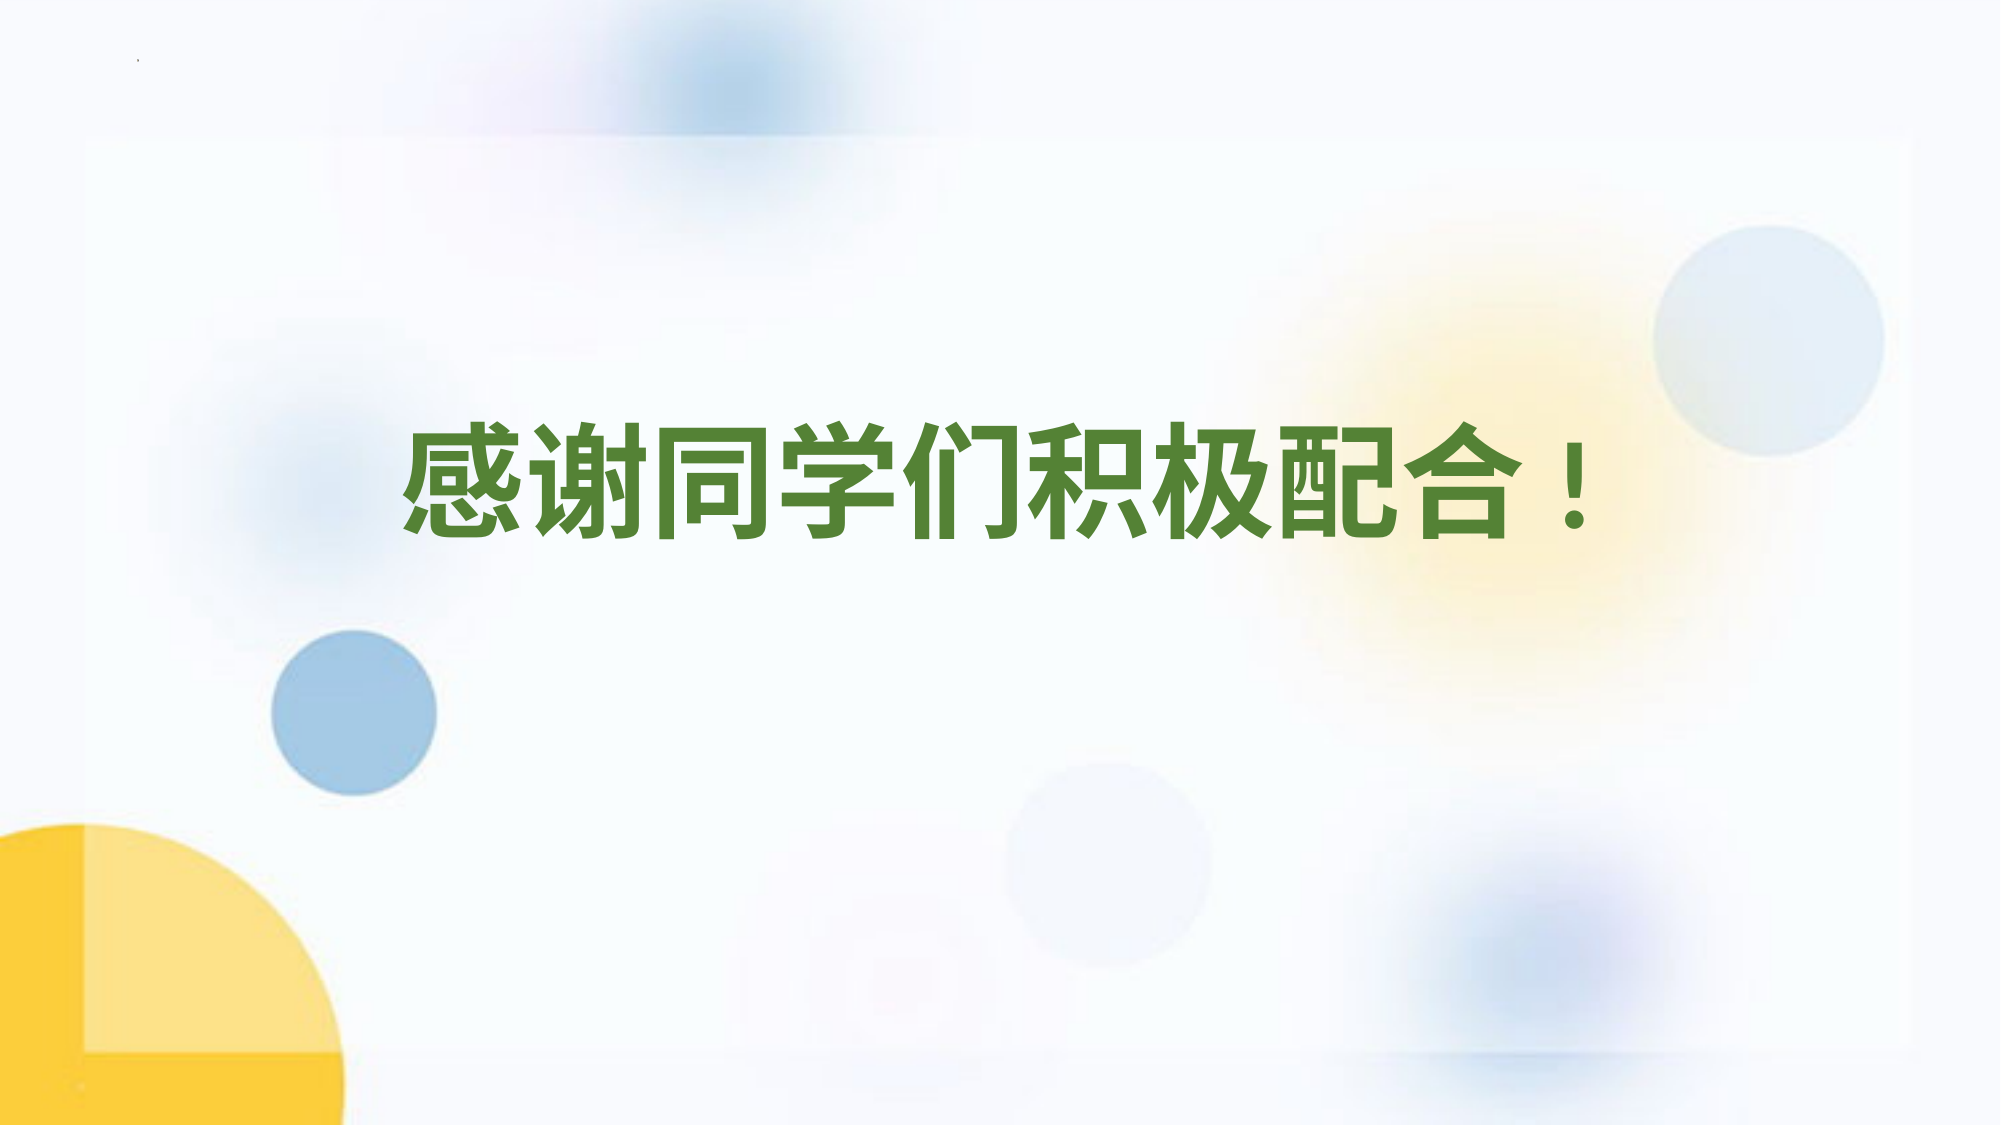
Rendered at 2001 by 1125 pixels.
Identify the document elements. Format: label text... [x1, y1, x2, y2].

text_box 感谢同学们积极配合! [247, 396, 1748, 562]
picture [0, 0, 2001, 1125]
